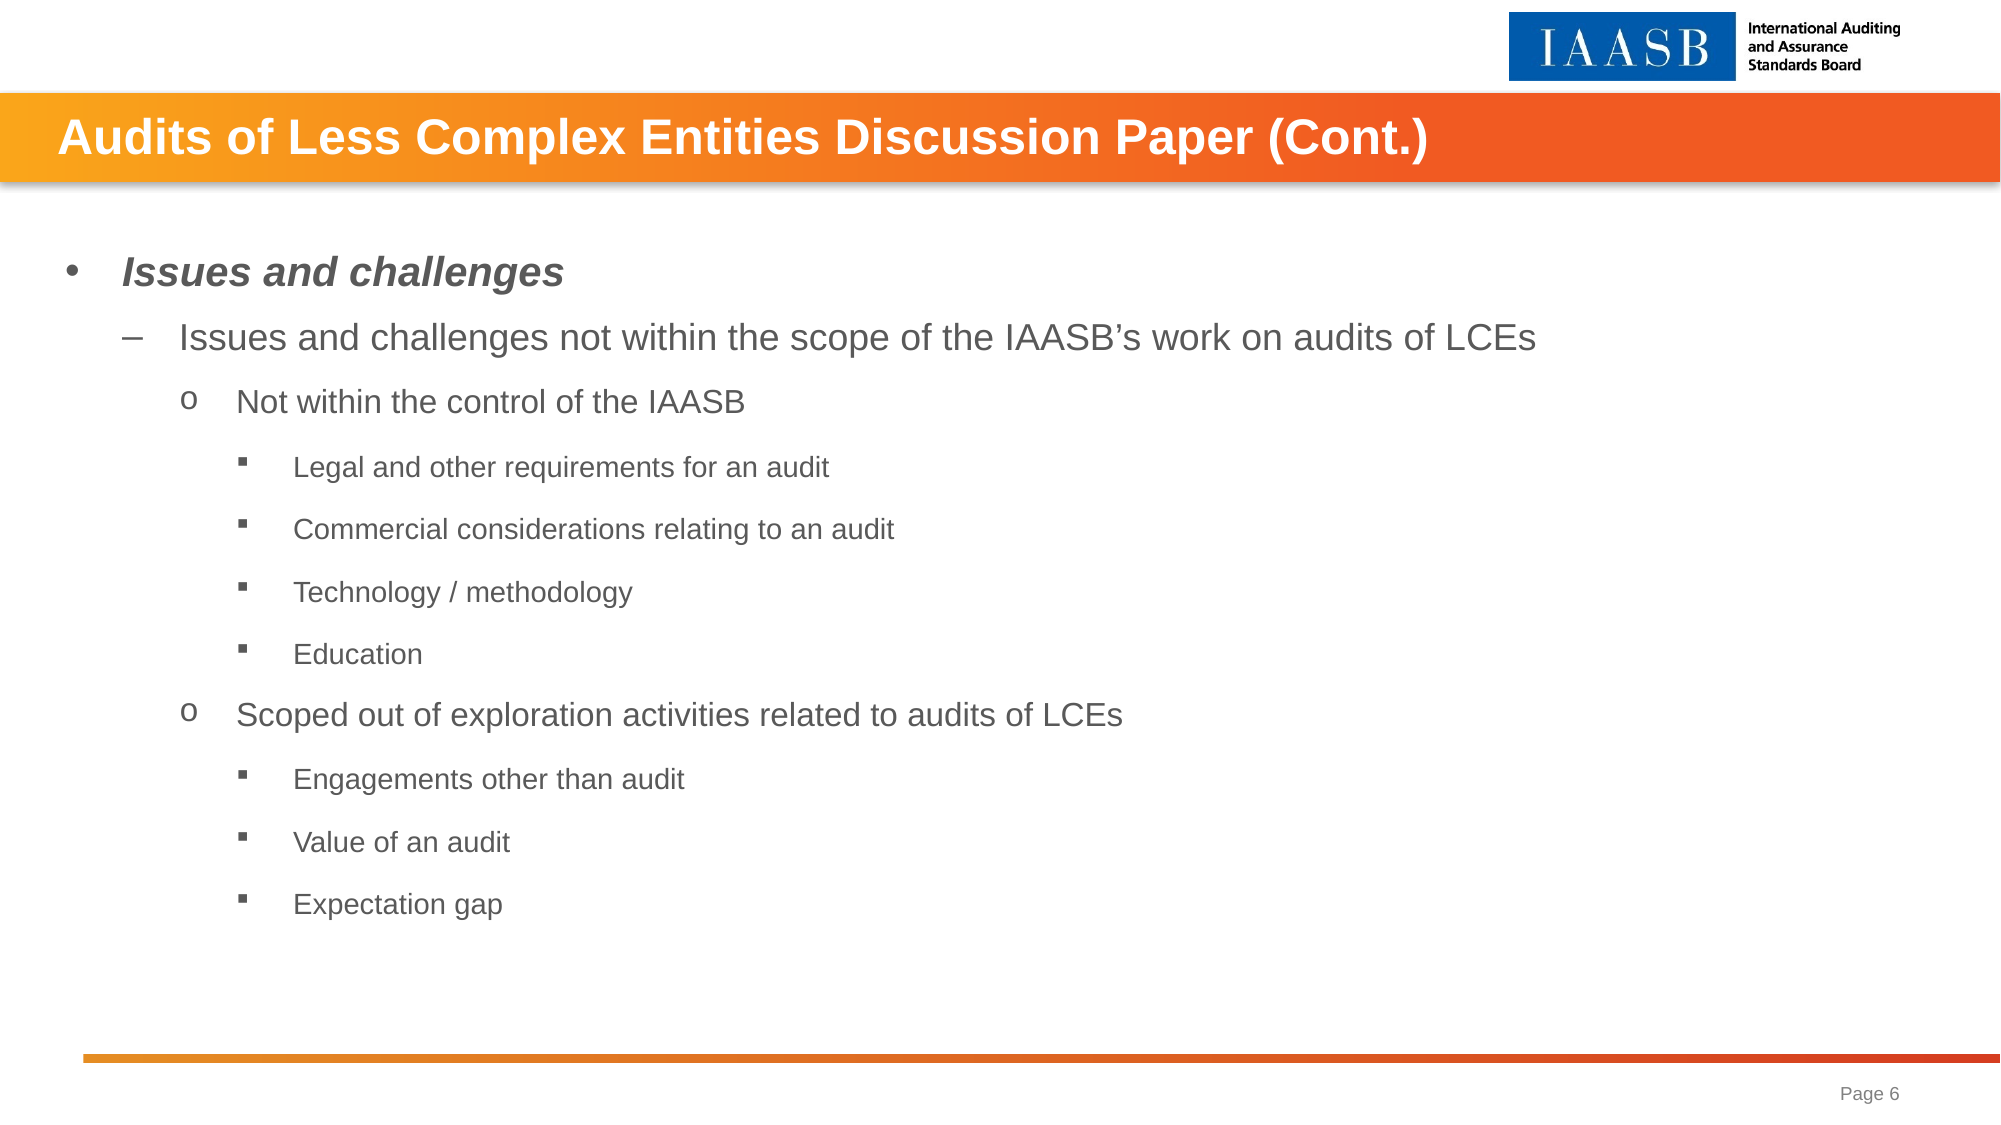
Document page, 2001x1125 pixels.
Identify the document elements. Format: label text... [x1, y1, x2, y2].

title Audits of Less Complex Entities Discussion Paper (Cont.) [0, 96, 2000, 183]
text_box Page 6 [1558, 1068, 1900, 1118]
picture [1509, 12, 1900, 81]
list Issues and challenges Issues and challenges not within the scope of the IAASB’s work on audits of LCEs Not within the control of the IAASB Legal and other requirements for an audit Commercial considerations relating to an audit Technology / methodology Education Scoped out of exploration activities related to audits of LCEs Engagements other than audit Value of an audit Expectation gap [65, 182, 1896, 1053]
